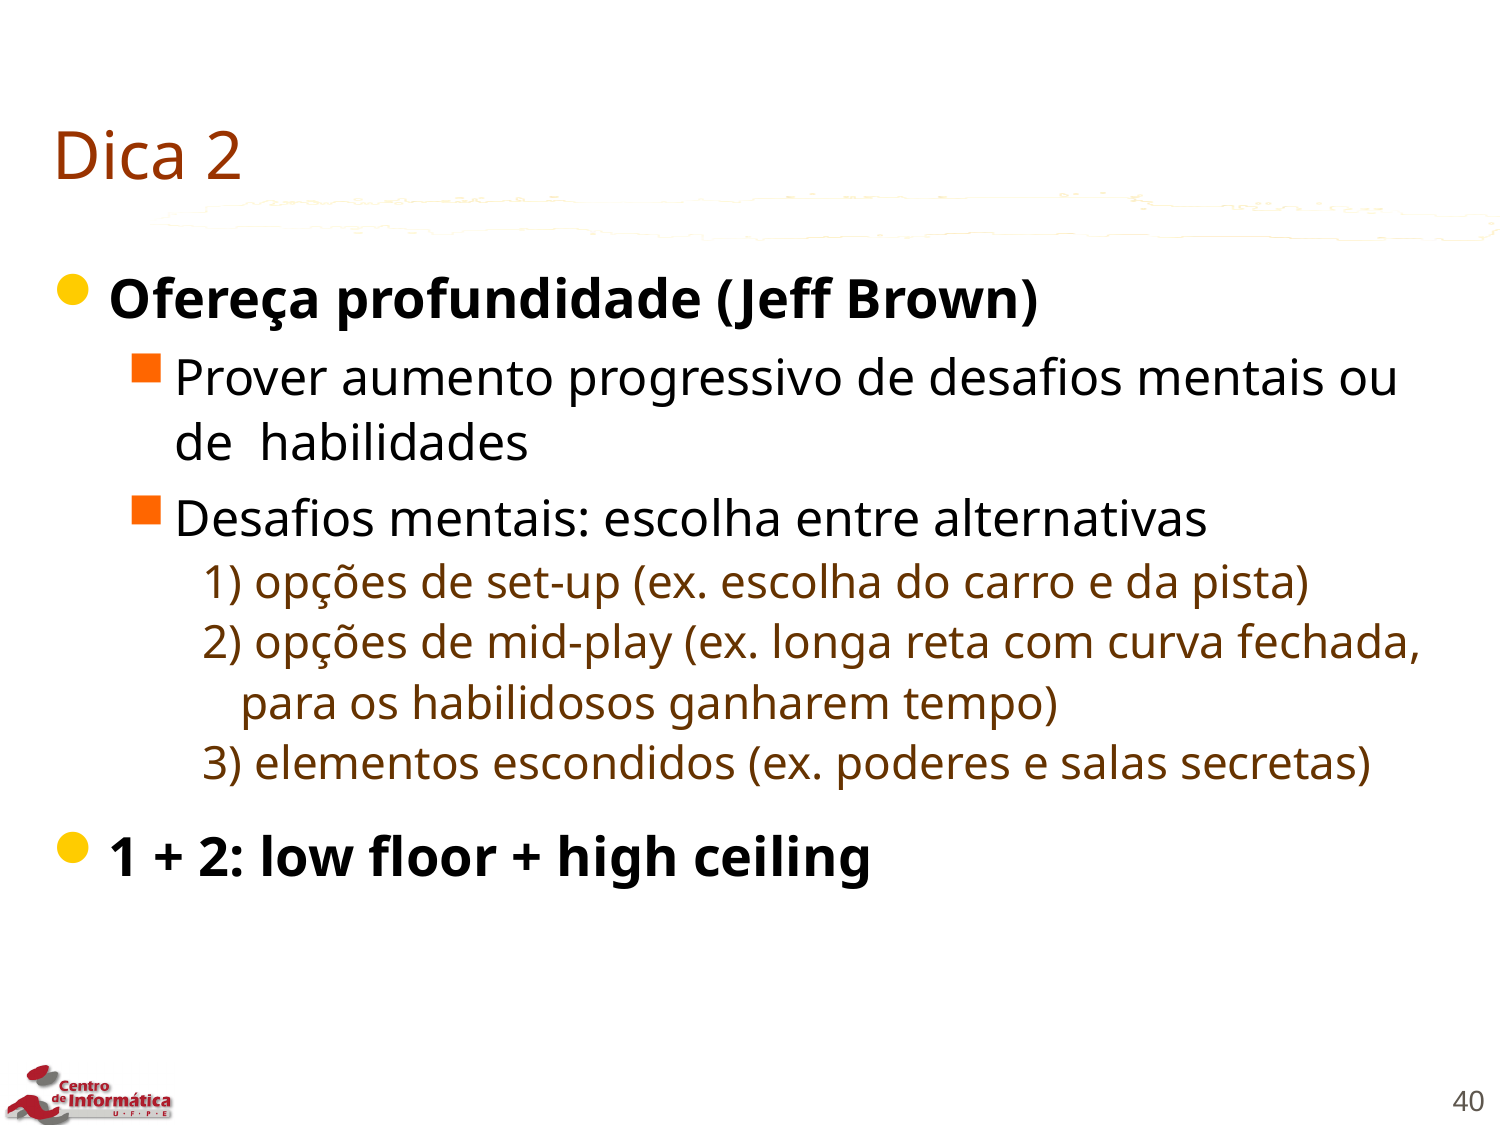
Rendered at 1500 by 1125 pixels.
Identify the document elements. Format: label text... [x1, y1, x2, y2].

slide_number 40 [1187, 1049, 1500, 1125]
picture [0, 1062, 175, 1125]
title Dica 2 [37, 12, 1434, 200]
list Ofereça profundidade (Jeff Brown) Prover aumento progressivo de desafios mentais ou de habilidades Desafios mentais: escolha entre alternativas 1) opções de set-up (ex. escolha do carro e da pista) 2) opções de mid-play (ex. longa reta com curva fechada, para os habilidosos ganharem tempo) 3) elementos escondidos (ex. poderes e salas secretas) 1 + 2: low floor + high ceiling [37, 249, 1475, 1025]
